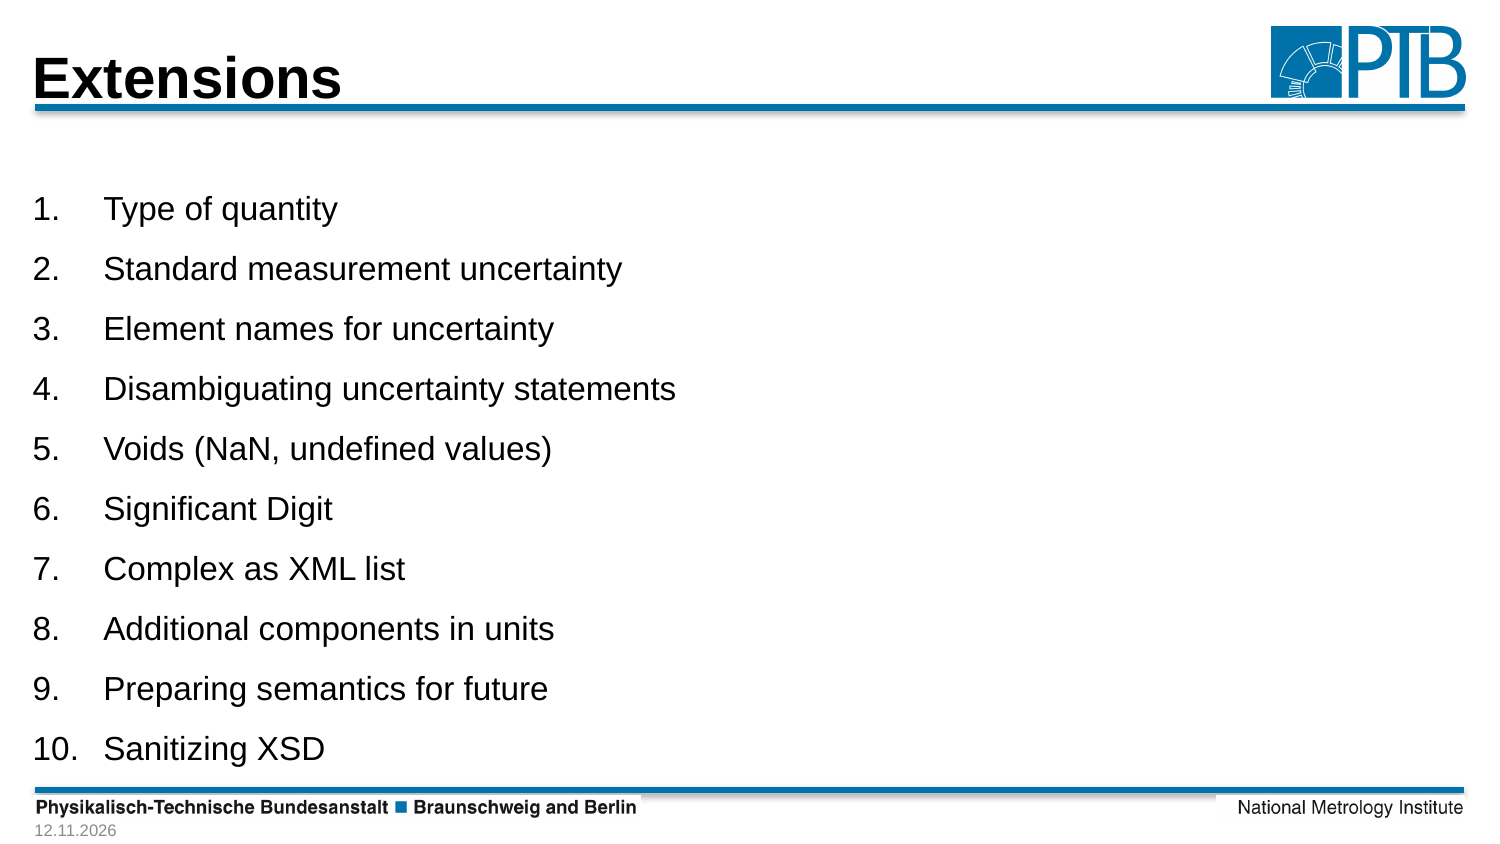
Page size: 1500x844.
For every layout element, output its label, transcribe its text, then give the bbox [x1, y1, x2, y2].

title Extensions [17, 26, 1459, 123]
picture [1459, 80, 1467, 98]
picture [33, 795, 641, 815]
picture [1216, 795, 1465, 819]
picture [1459, 26, 1467, 75]
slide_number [19, 815, 669, 844]
list Type of quantity Standard measurement uncertainty Element names for uncertainty Disambiguating uncertainty statements Voids (NaN, undefined values) Significant Digit Complex as XML list Additional components in units Preparing semantics for future Sanitizing XSD [17, 159, 1459, 780]
